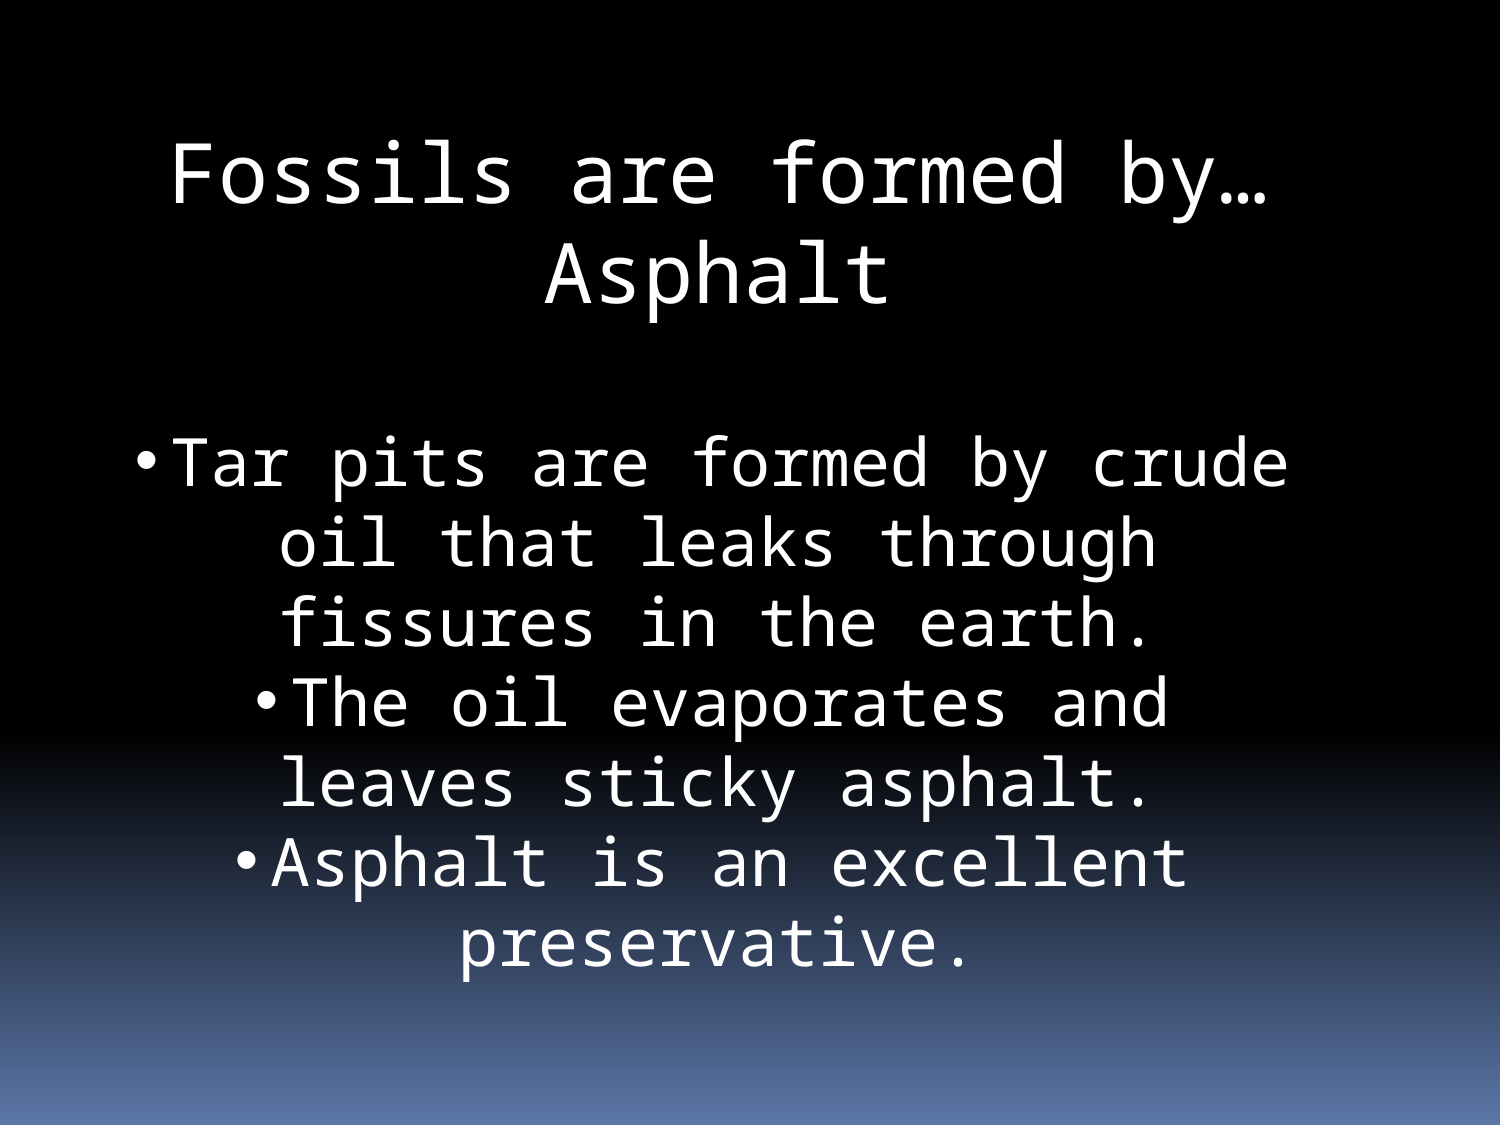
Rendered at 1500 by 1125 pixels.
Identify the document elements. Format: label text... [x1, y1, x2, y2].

text_box Fossils are formed by… Asphalt Tar pits are formed by crude oil that leaks through fissures in the earth. The oil evaporates and leaves sticky asphalt. Asphalt is an excellent preservative. [112, 112, 1325, 1057]
